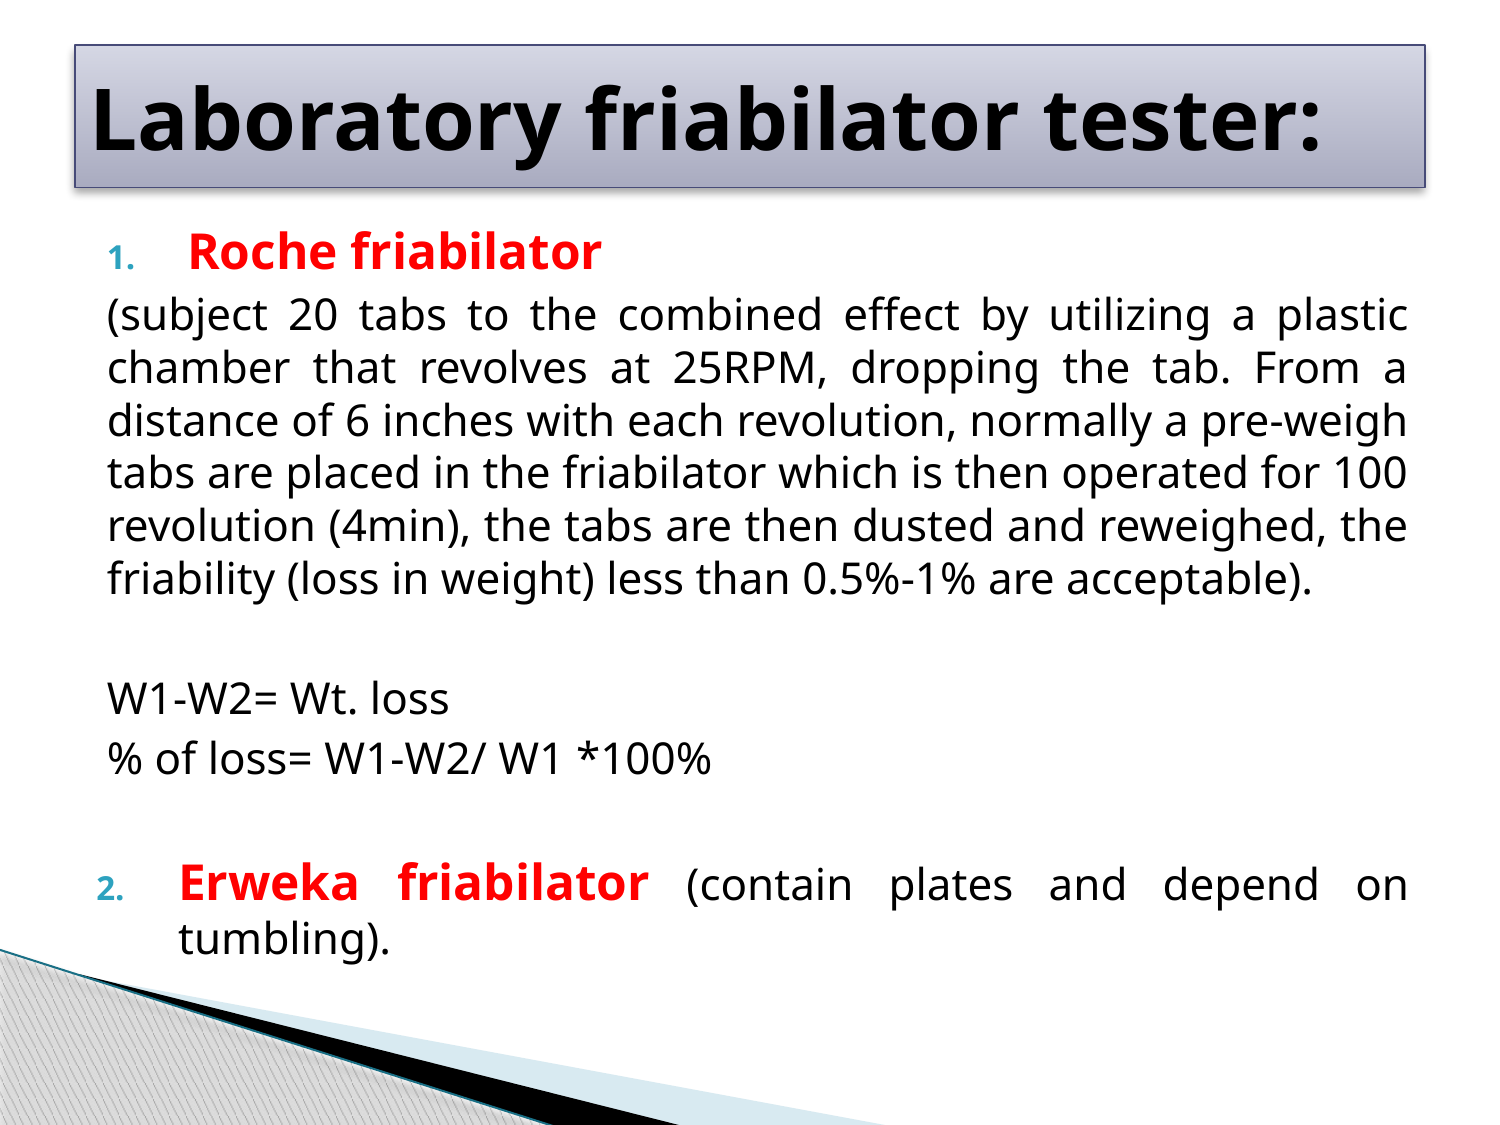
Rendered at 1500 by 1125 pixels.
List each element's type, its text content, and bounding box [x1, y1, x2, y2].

title Laboratory friabilator tester: [74, 44, 1426, 188]
list Roche friabilator (subject 20 tabs to the combined effect by utilizing a plastic chamber that revolves at 25RPM, dropping the tab. From a distance of 6 inches with each revolution, normally a pre-weigh tabs are placed in the friabilator which is then operated for 100 revolution (4min), the tabs are then dusted and reweighed, the friability (loss in weight) less than 0.5%-1% are acceptable). W1-W2= Wt. loss % of loss= W1-W2/ W1 *100% Erweka friabilator (contain plates and depend on tumbling). [75, 212, 1425, 995]
